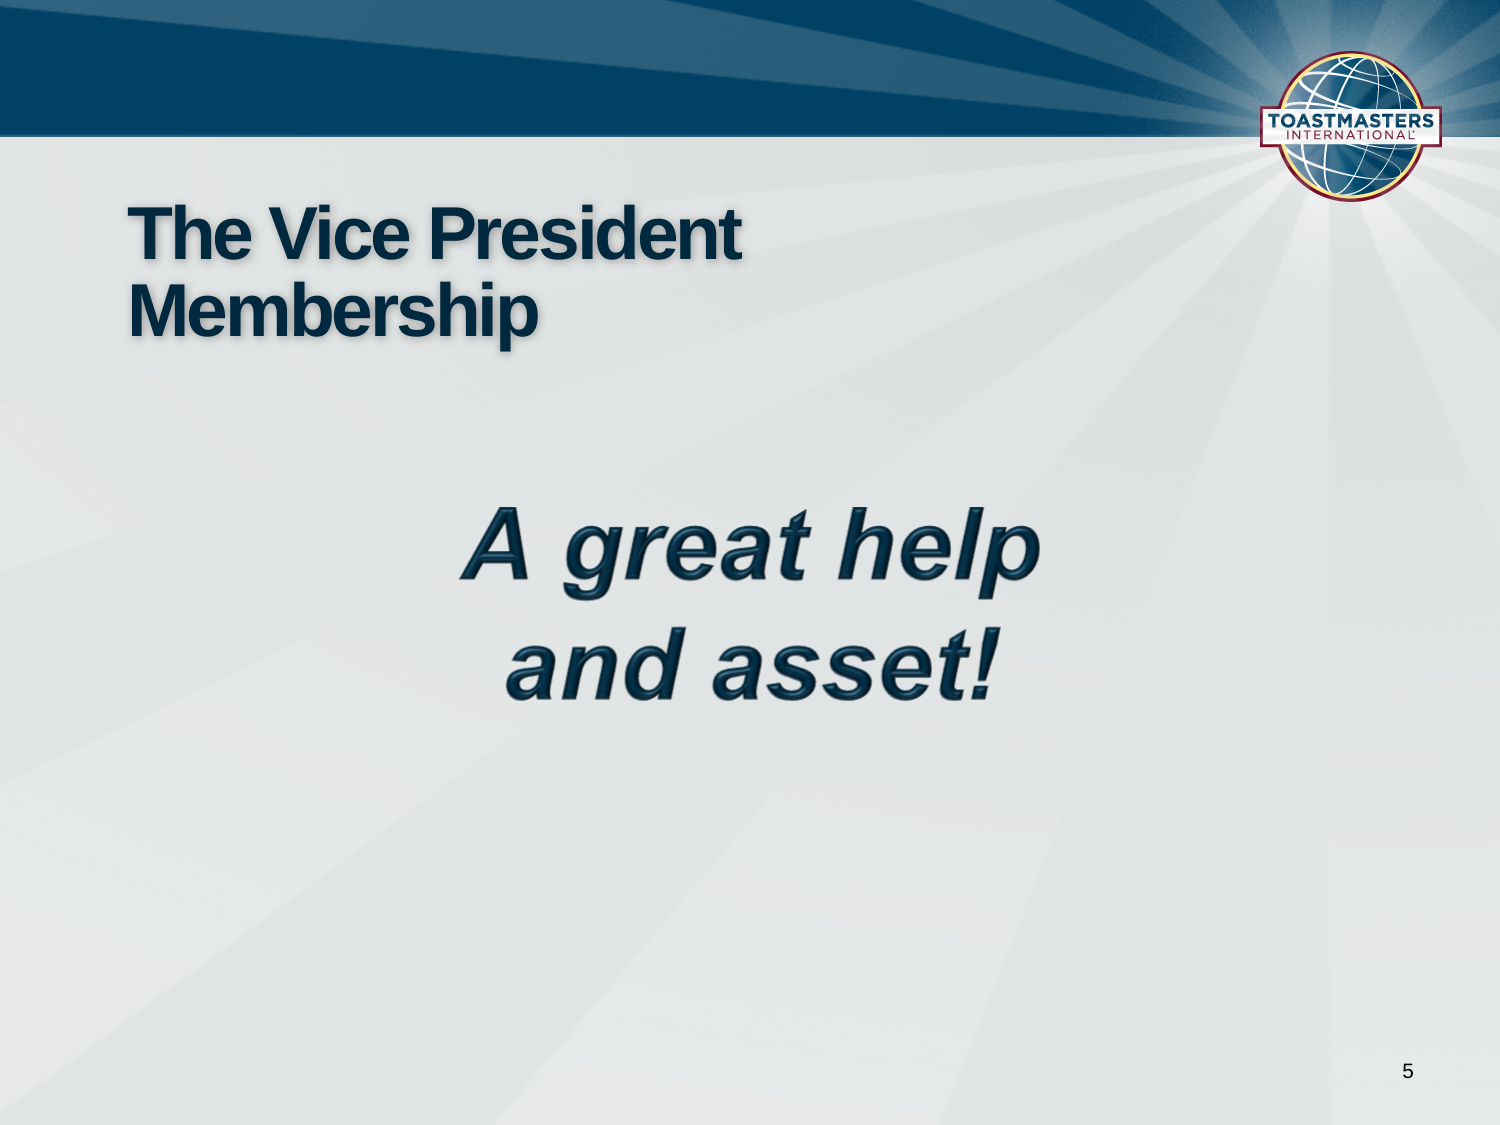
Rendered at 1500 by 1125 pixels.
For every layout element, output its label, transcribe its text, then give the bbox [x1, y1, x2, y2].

text_box 5 [1387, 1050, 1428, 1090]
picture [0, 0, 1500, 1125]
title The Vice President Membership [112, 174, 1388, 376]
